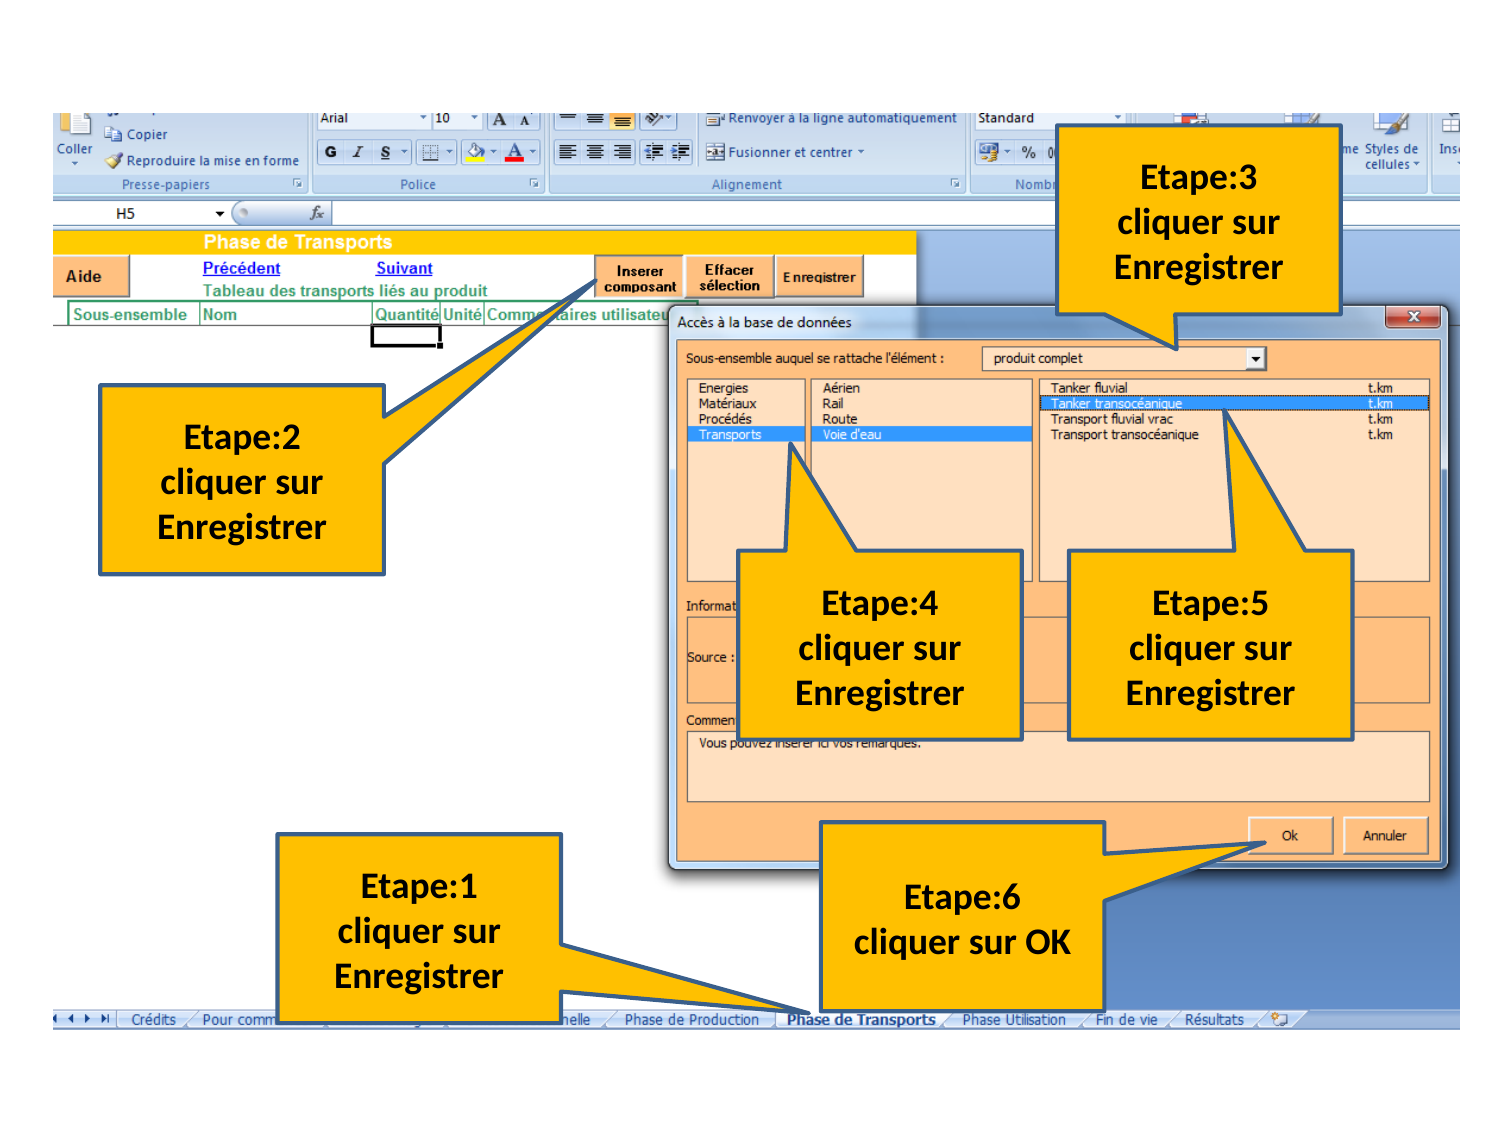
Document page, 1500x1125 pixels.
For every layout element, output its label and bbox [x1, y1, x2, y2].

picture [52, 113, 1461, 1031]
